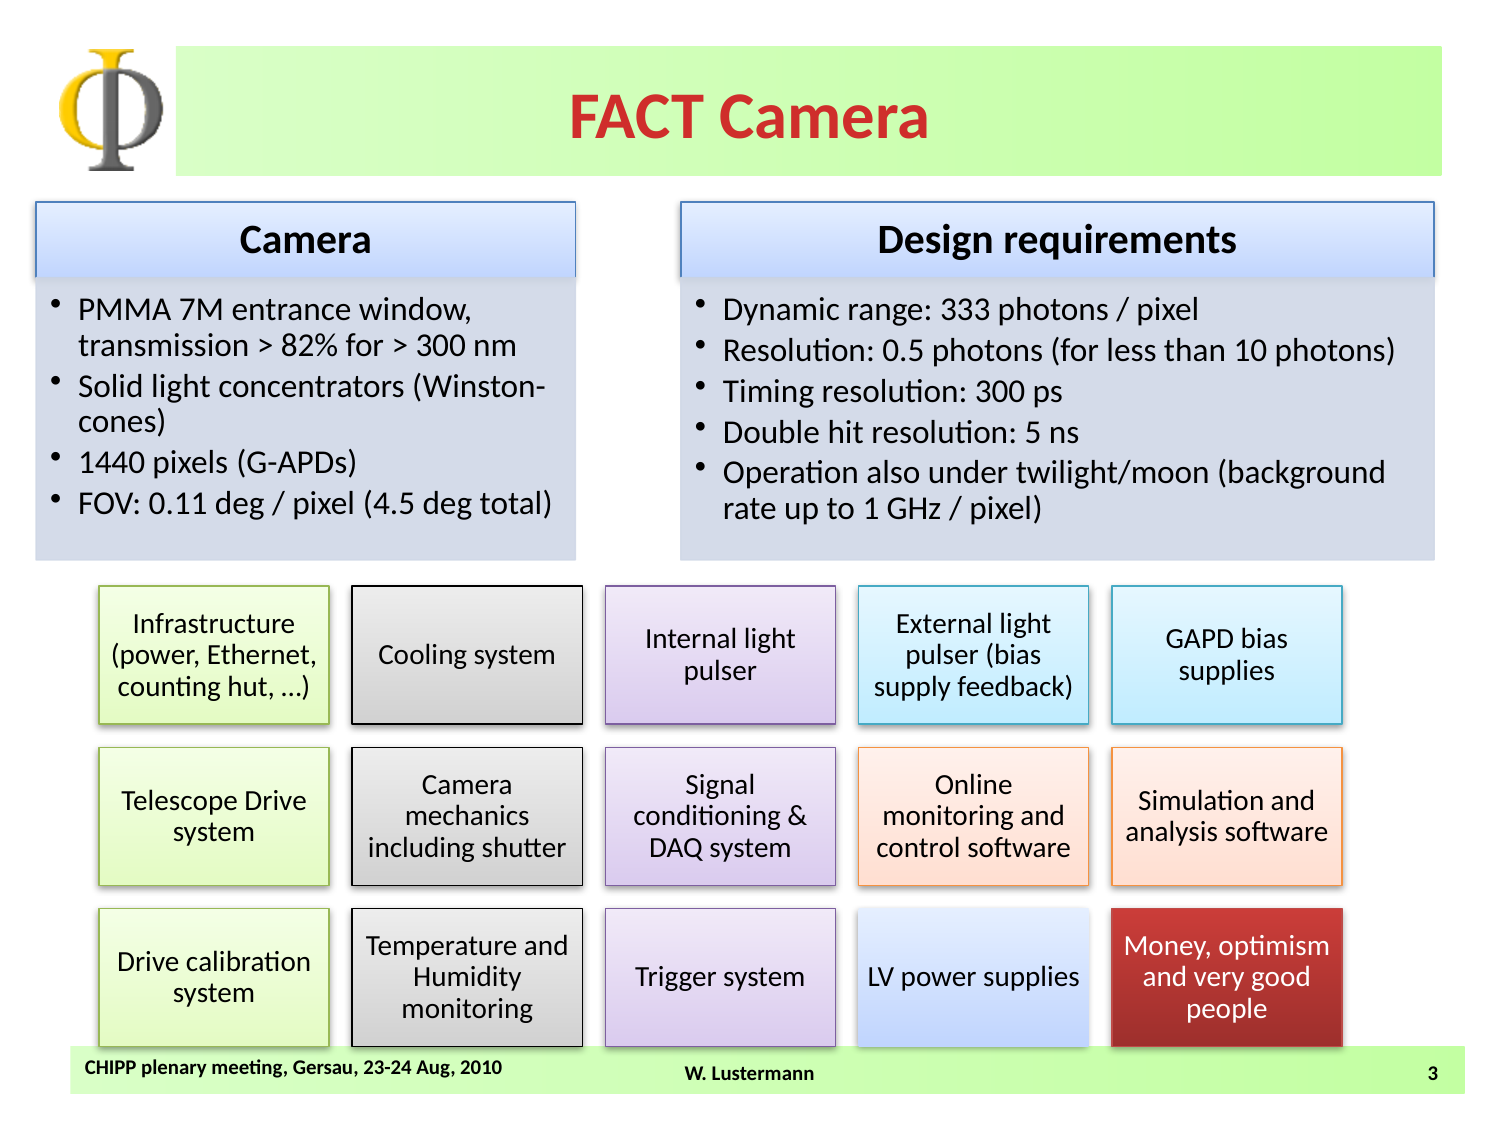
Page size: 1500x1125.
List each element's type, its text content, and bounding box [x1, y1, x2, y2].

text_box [34, 187, 1436, 575]
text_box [41, 585, 1400, 1048]
text_box FACT Camera [58, 46, 1442, 176]
